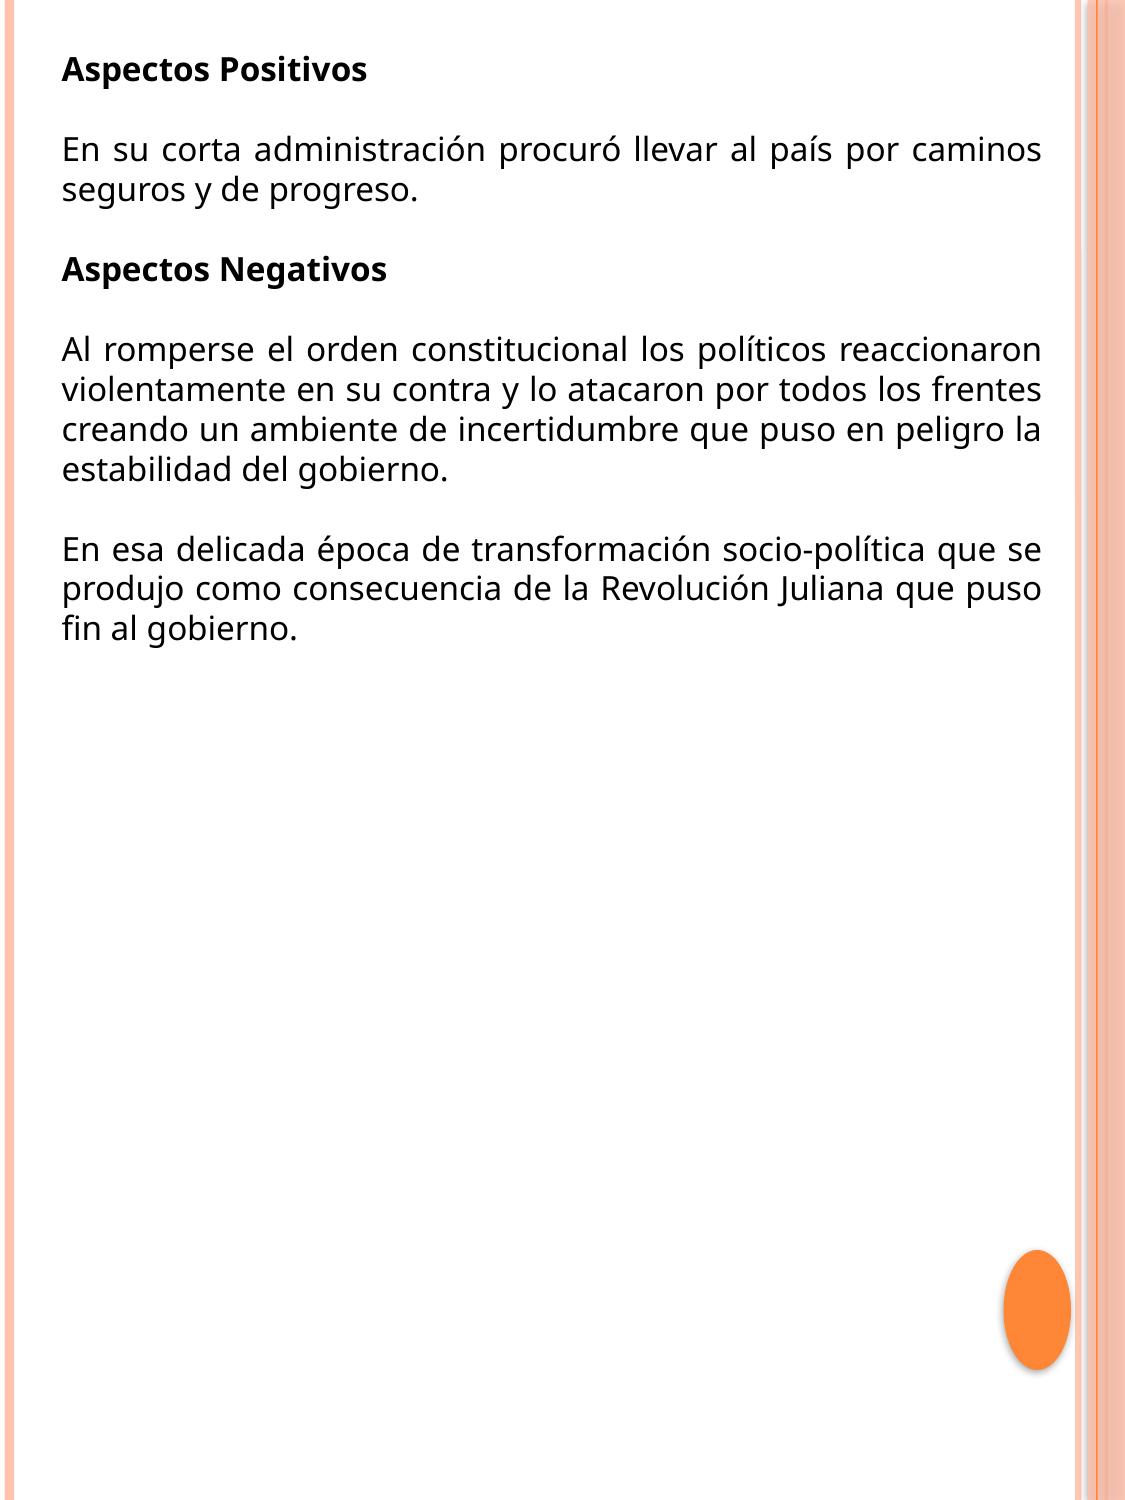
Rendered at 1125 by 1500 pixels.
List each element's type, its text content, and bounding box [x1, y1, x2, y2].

text_box Aspectos Positivos En su corta administración procuró llevar al país por caminos seguros y de progreso. Aspectos Negativos Al romperse el orden constitucional los políticos reaccionaron violentamente en su contra y lo atacaron por todos los frentes creando un ambiente de incertidumbre que puso en peligro la estabilidad del gobierno. En esa delicada época de transformación socio-política que se produjo como consecuencia de la Revolución Juliana que puso fin al gobierno. [46, 41, 1059, 655]
